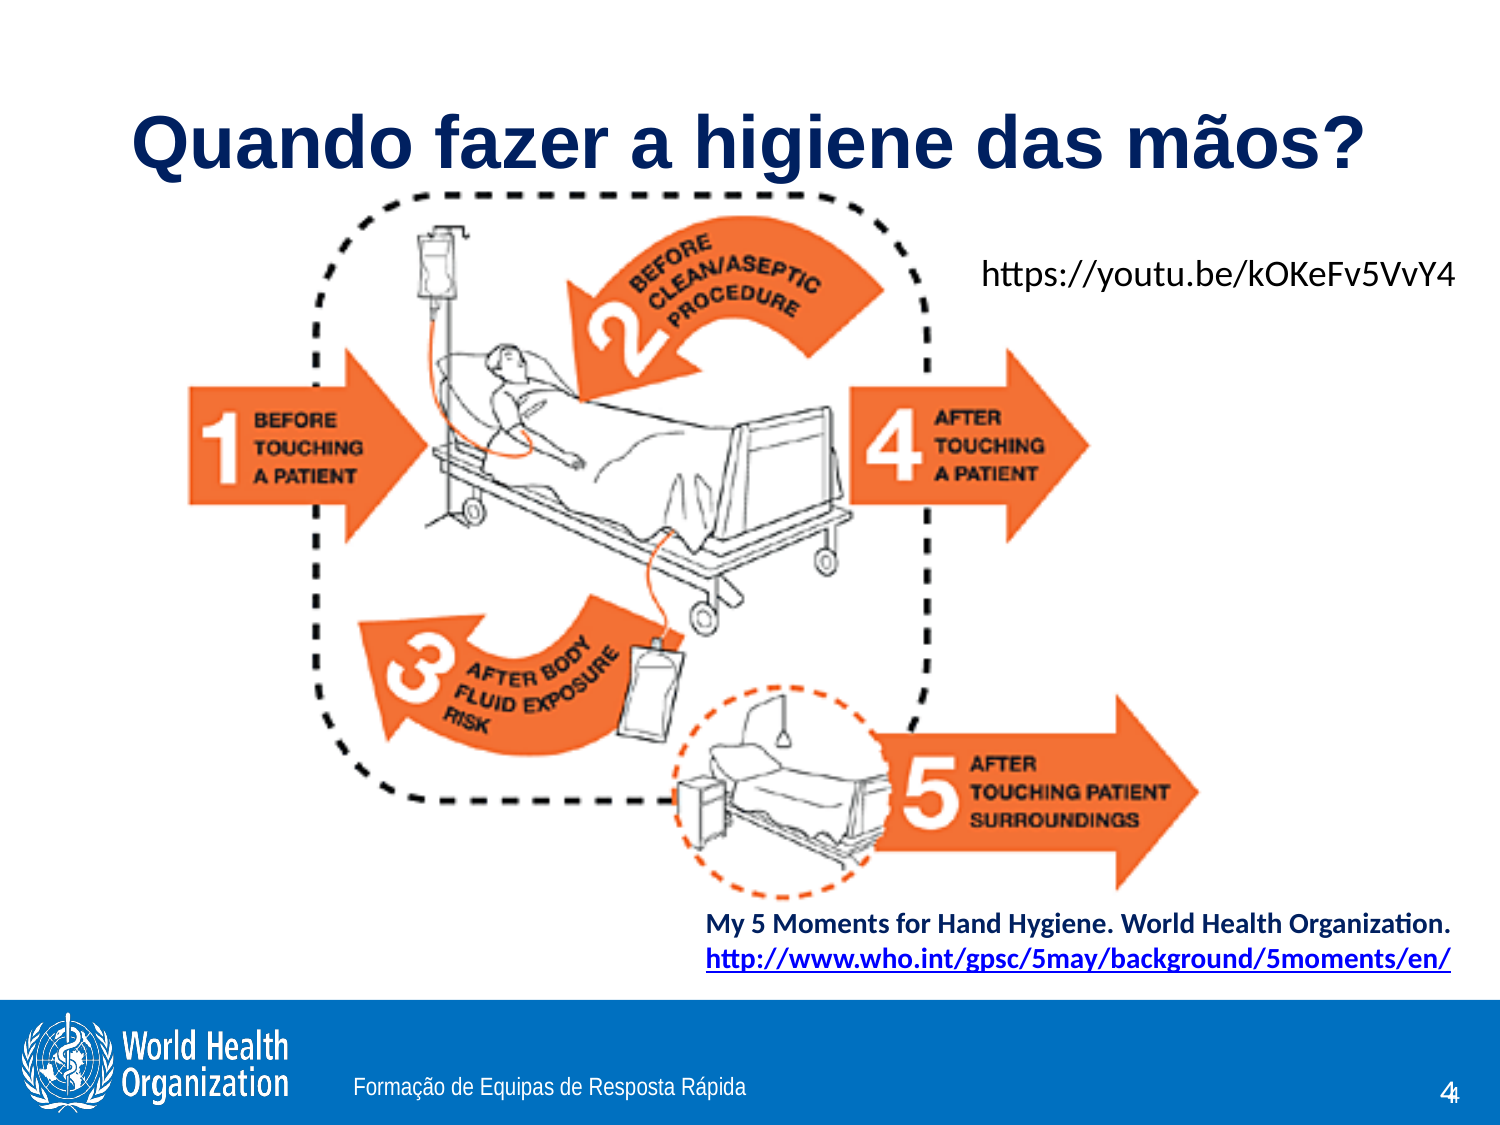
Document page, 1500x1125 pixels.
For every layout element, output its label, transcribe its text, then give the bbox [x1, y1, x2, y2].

title Quando fazer a higiene das mãos? [75, 45, 1425, 233]
text_box My 5 Moments for Hand Hygiene. World Health Organization. http://www.who.int/gpsc/5may/background/5moments/en/ [705, 904, 1500, 975]
picture [170, 166, 1219, 918]
picture [21, 1012, 288, 1113]
slide_number 4 [1374, 1063, 1475, 1124]
text_box https://youtu.be/kOKeFv5VvY4 [1223, 242, 1472, 302]
